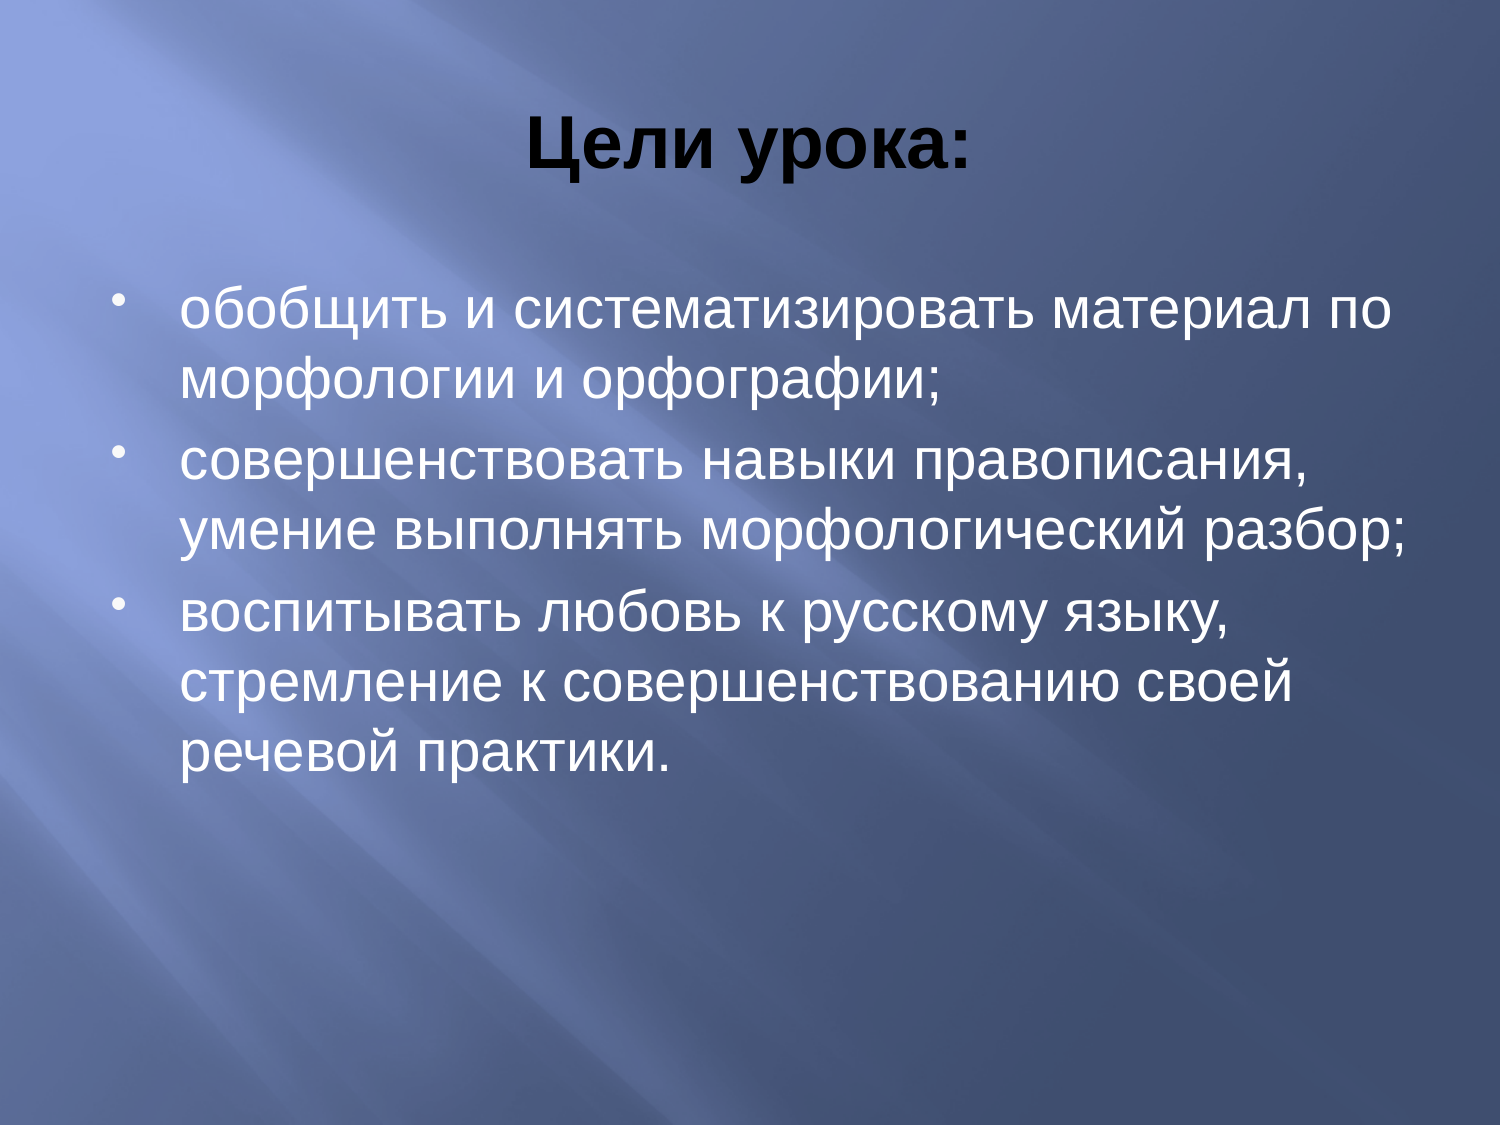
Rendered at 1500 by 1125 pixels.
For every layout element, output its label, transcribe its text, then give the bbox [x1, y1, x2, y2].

list обобщить и систематизировать материал по морфологии и орфографии; совершенствовать навыки правописания, умение выполнять морфологический разбор; воспитывать любовь к русскому языку, стремление к совершенствованию своей речевой практики. [75, 262, 1425, 1035]
title Цели урока: [75, 45, 1425, 233]
